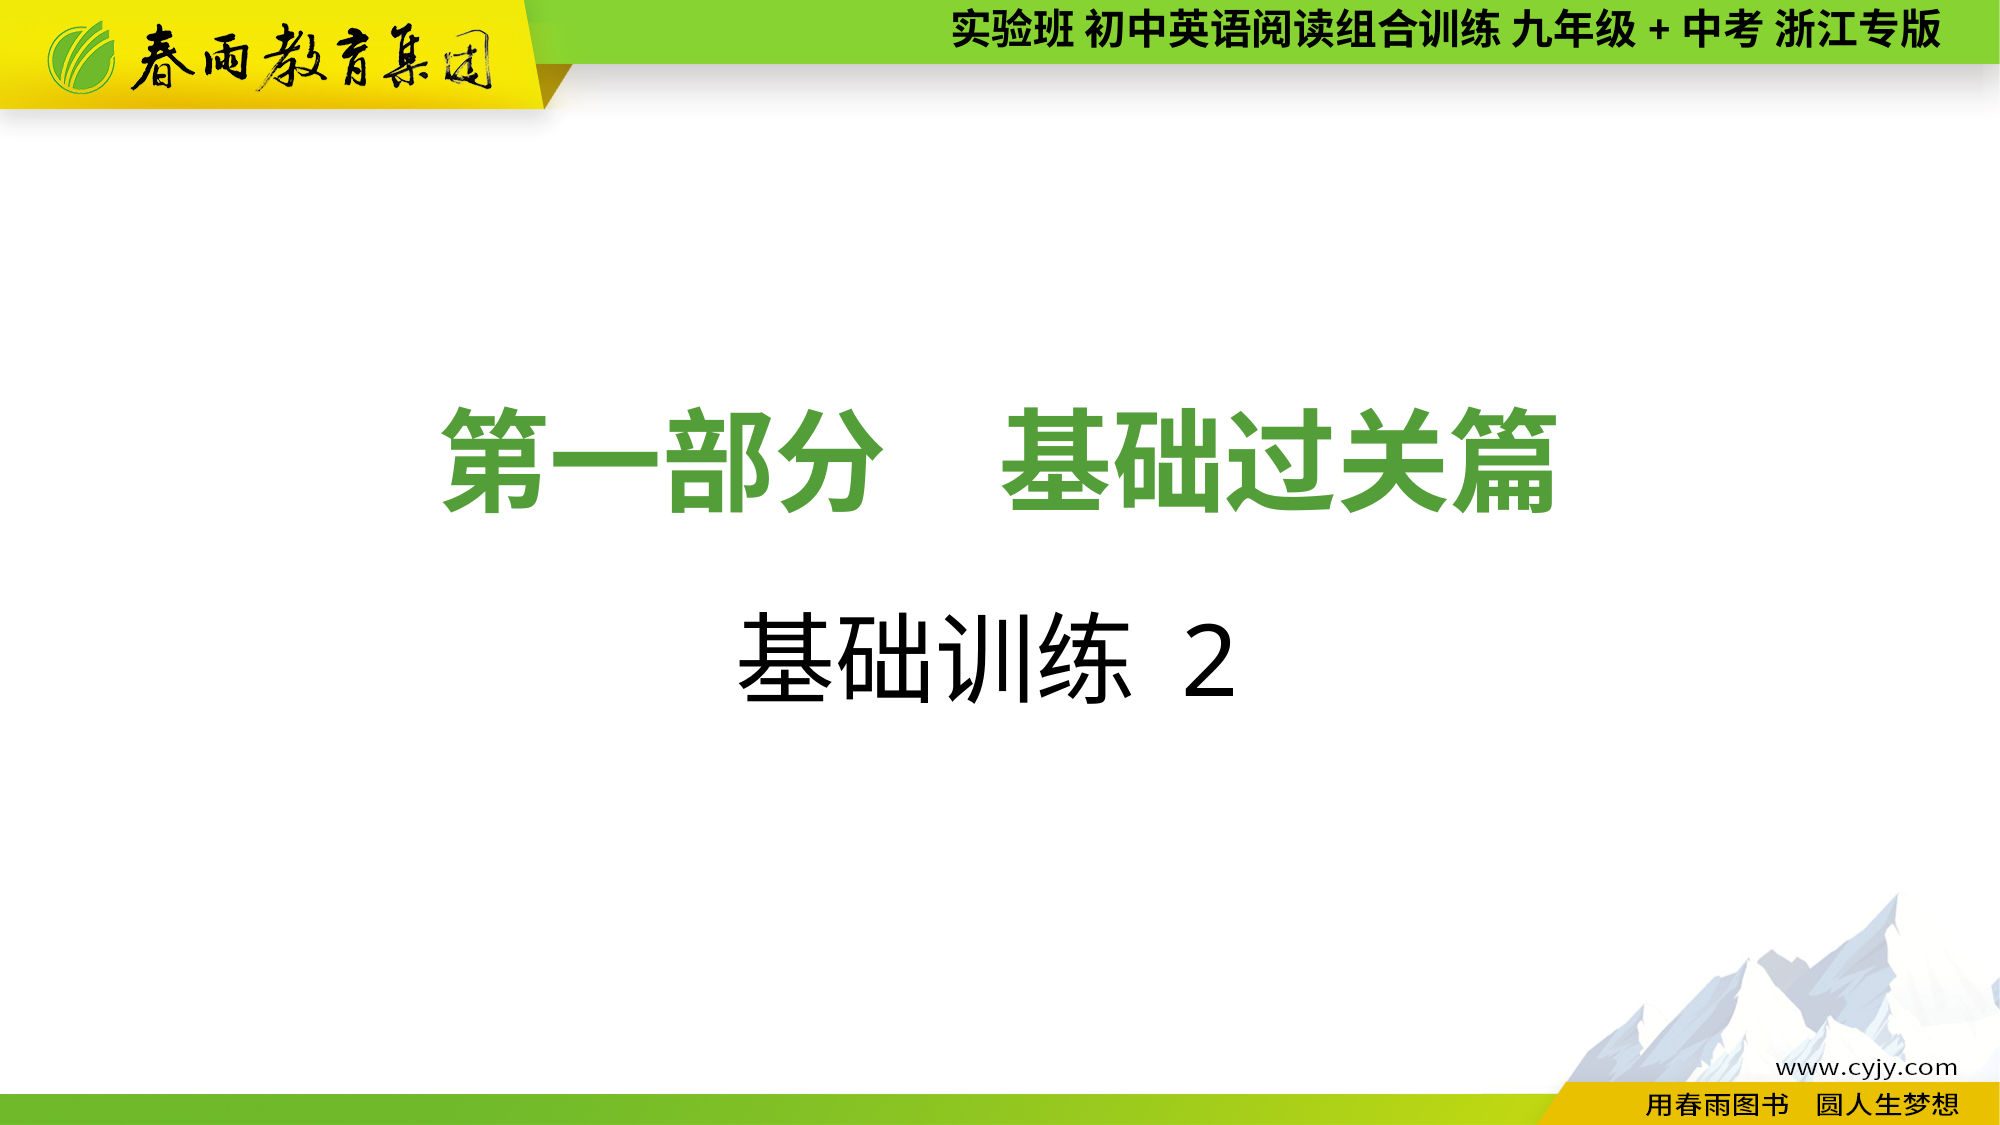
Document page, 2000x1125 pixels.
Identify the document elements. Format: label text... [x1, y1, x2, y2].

text_box 第一部分 基础过关篇 [54, 316, 1946, 528]
text_box 基础训练 2 [54, 528, 1946, 724]
picture [0, 0, 2000, 1125]
